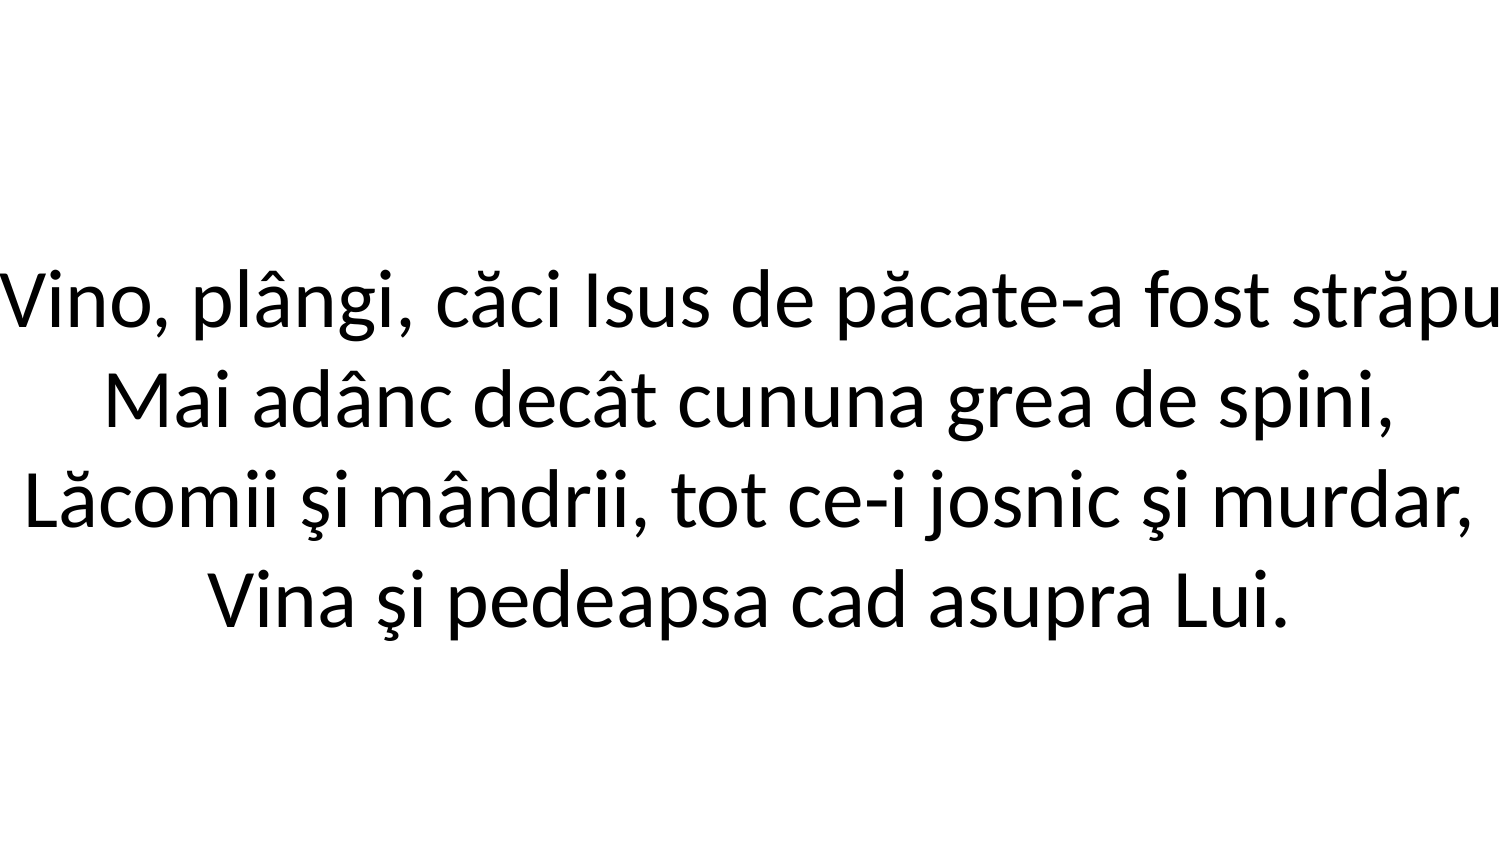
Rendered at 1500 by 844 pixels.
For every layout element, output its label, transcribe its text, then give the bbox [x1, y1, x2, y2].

text_box 2. Vino, plângi, căci Isus de păcate-a fost străpuns Mai adânc decât cununa grea de spini, Lăcomii şi mândrii, tot ce-i josnic şi murdar, Vina şi pedeapsa cad asupra Lui. [0, 192, 1500, 652]
